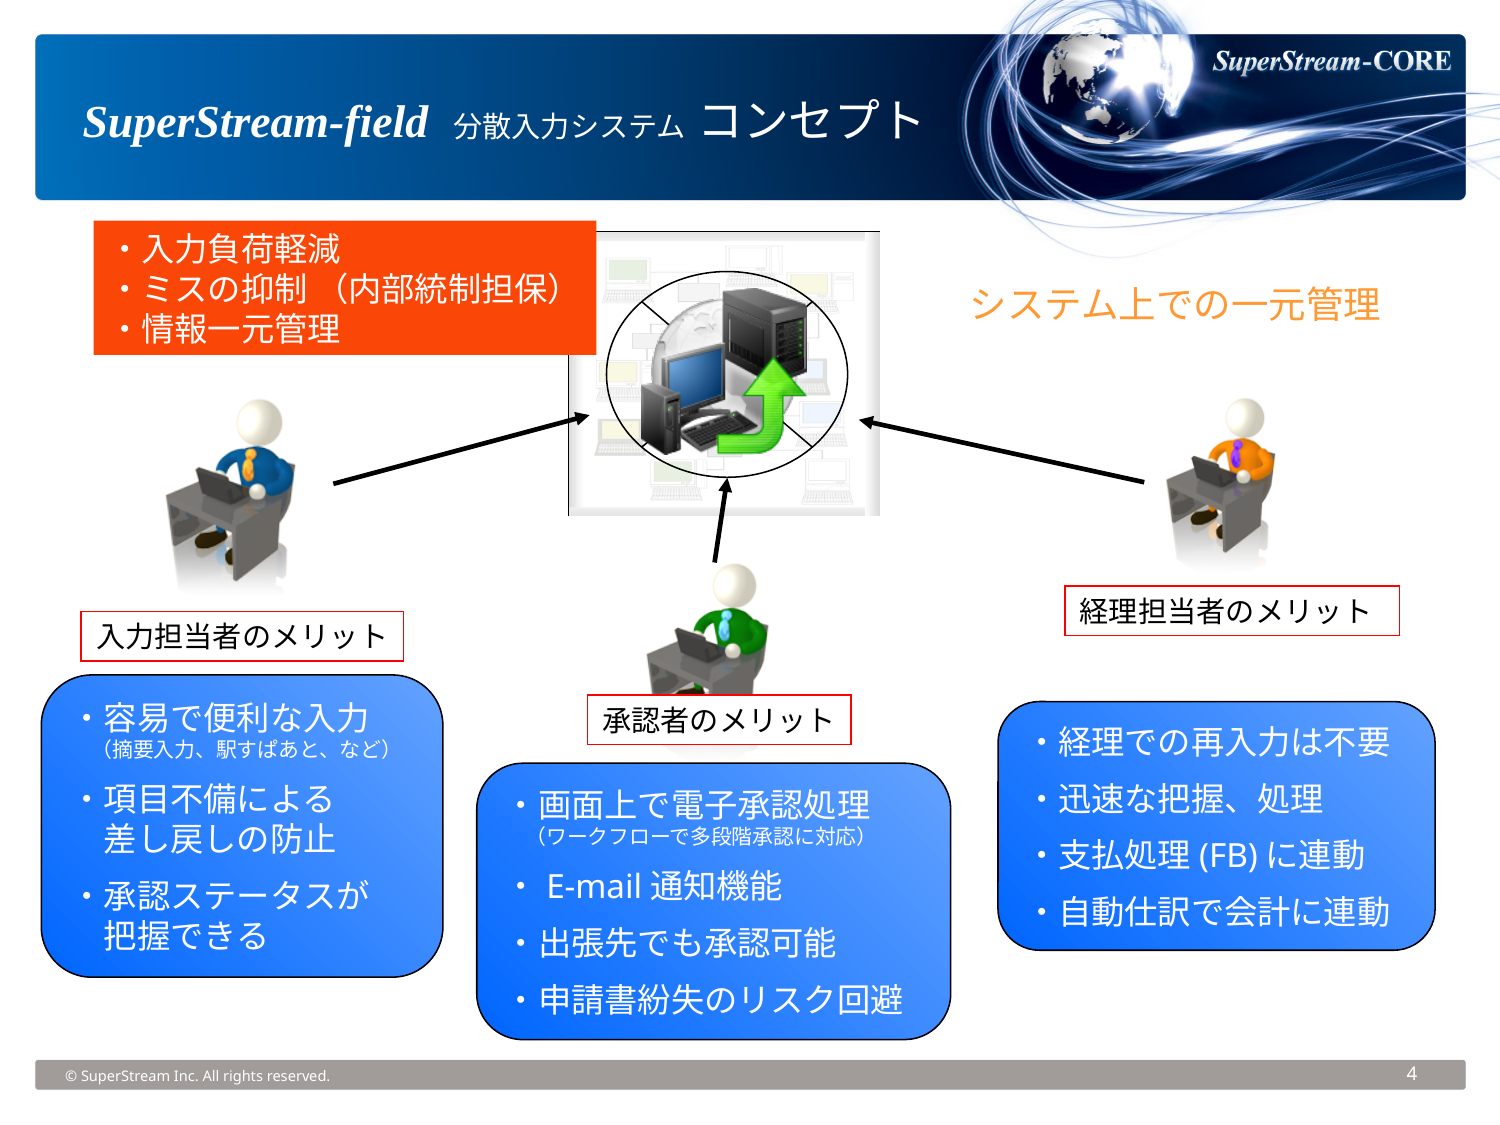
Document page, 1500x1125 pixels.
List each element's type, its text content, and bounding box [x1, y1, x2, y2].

text_box ・画面上で電子承認処理 （ワークフローで多段階承認に対応） ・E-mail通知機能 ・出張先でも承認可能 ・申請書紛失のリスク回避 [476, 763, 951, 1040]
text_box ・入力負荷軽減 ・ミスの抑制 （内部統制担保） ・情報一元管理 [93, 220, 597, 355]
text_box ・経理での再入力は不要 ・迅速な把握、処理 ・支払処理(FB)に連動 ・自動仕訳で会計に連動 [997, 701, 1436, 951]
slide_number 4 [1299, 1060, 1418, 1090]
text_box 承認者のメリット [780, 695, 852, 745]
text_box 経理担当者のメリット [1065, 586, 1400, 636]
text_box 承認者のメリット [587, 695, 638, 745]
picture [0, 0, 1500, 1125]
footer © SuperStream Inc. All rights reserved. [50, 1059, 423, 1094]
title SuperStream-field 分散入力システム コンセプト [82, 35, 1418, 201]
text_box ・容易で便利な入力 （摘要入力、駅すぱあと、など） ・項目不備による 差し戻しの防止 ・承認ステータスが 把握できる [41, 674, 443, 978]
text_box 入力担当者のメリット [81, 611, 404, 662]
text_box システム上での一元管理 [954, 273, 1459, 334]
